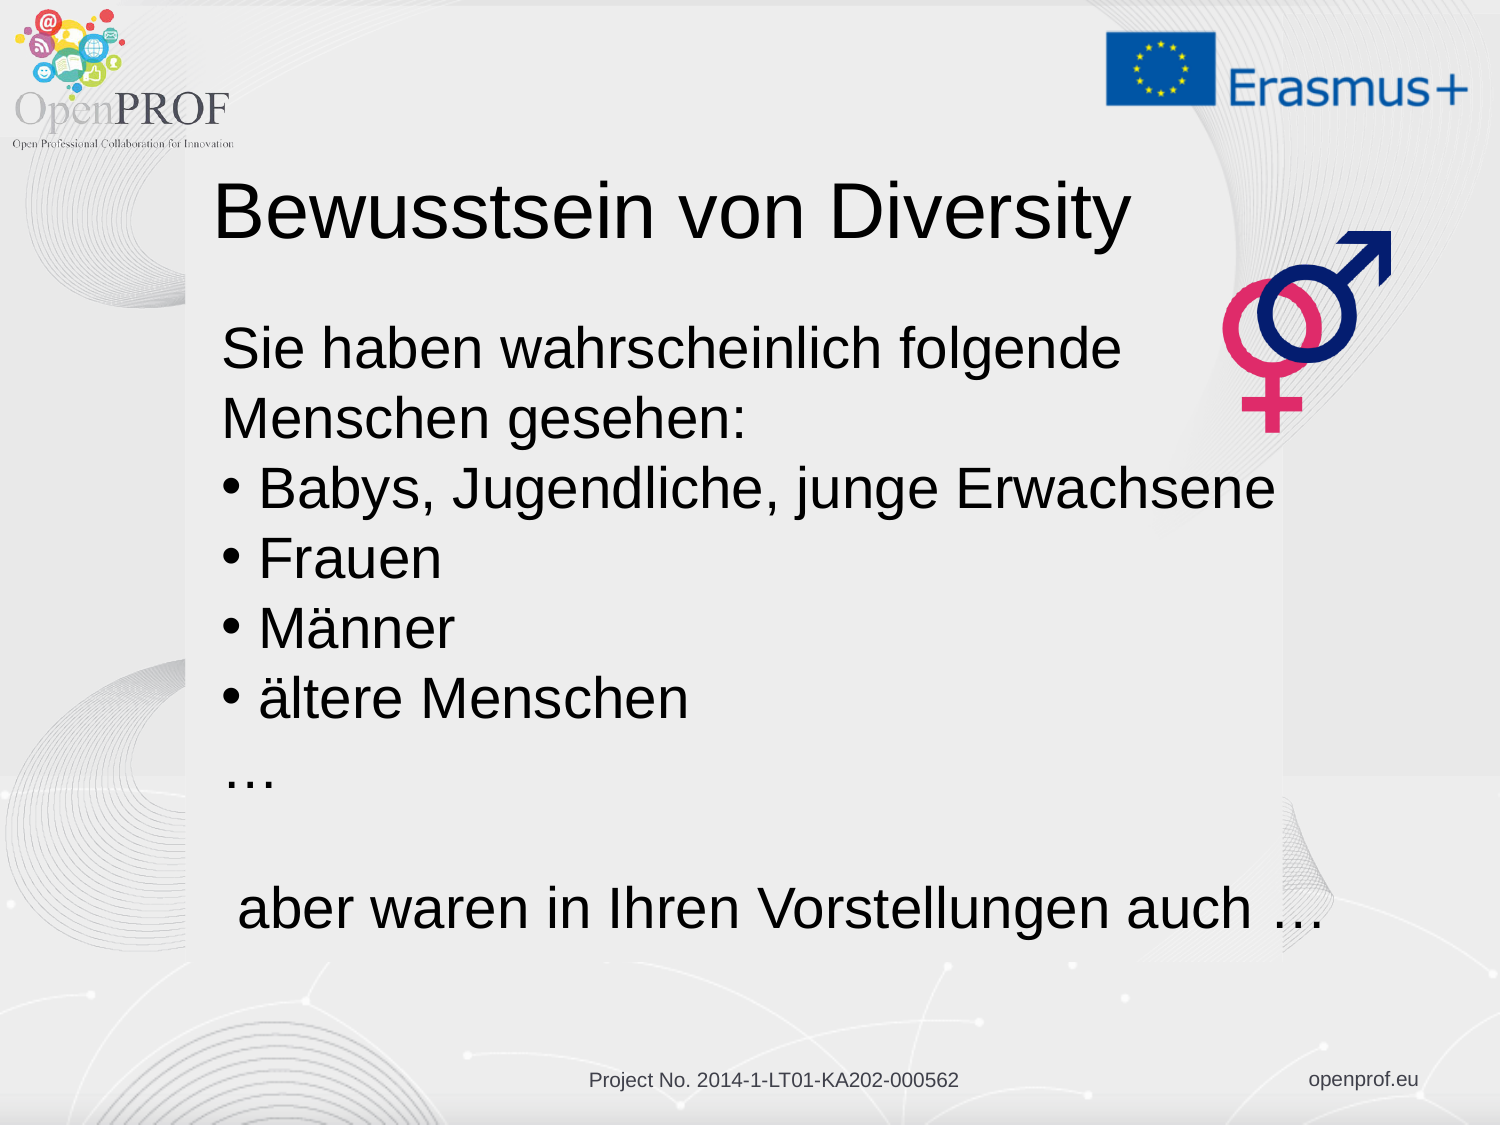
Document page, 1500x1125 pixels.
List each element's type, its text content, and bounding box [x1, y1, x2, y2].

text_box Sie haben wahrscheinlich folgende Menschen gesehen: Babys, Jugendliche, junge Erwachsene Frauen Männer ältere Menschen … aber waren in Ihren Vorstellungen auch … [206, 302, 1365, 954]
title Bewusstsein von Diversity [147, 113, 1242, 302]
picture [0, 0, 1500, 1125]
